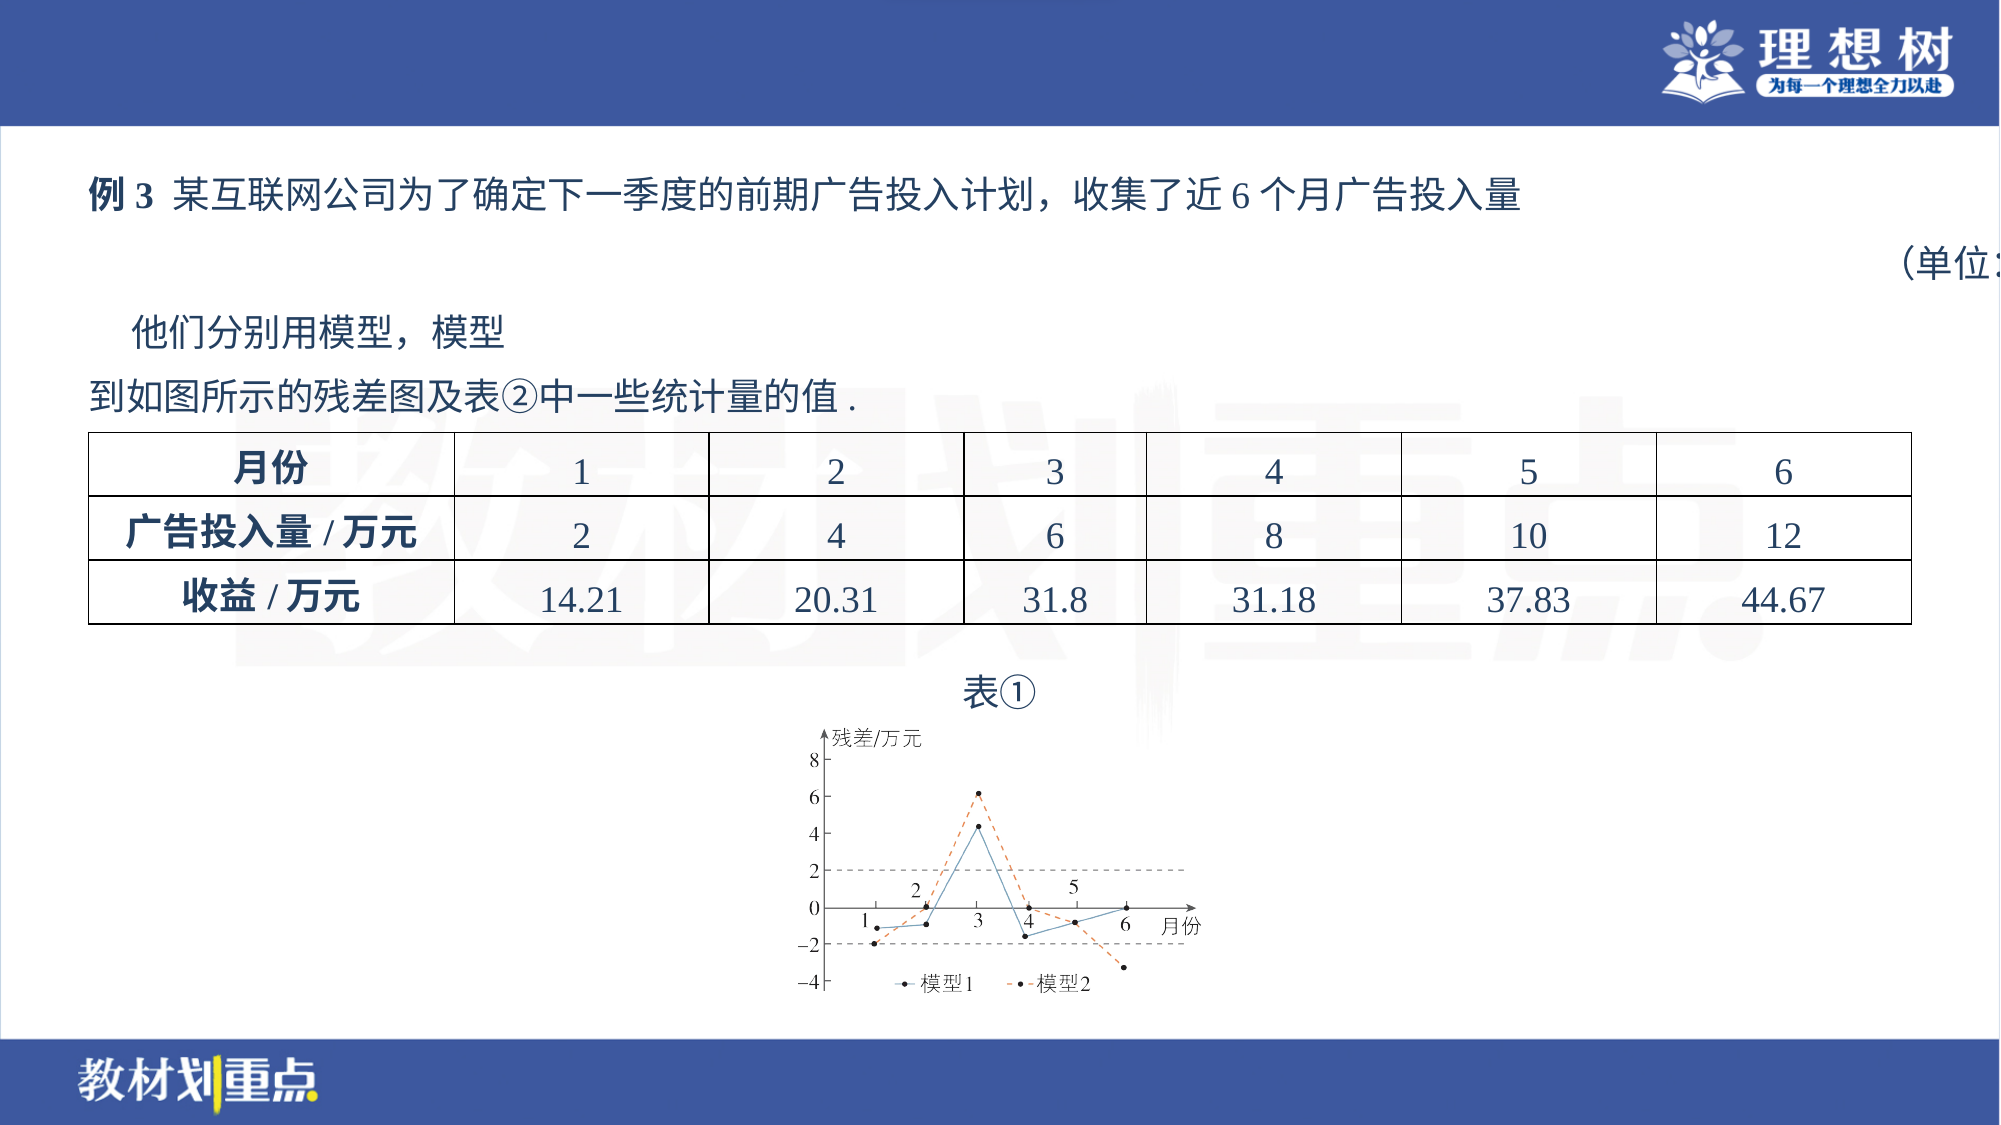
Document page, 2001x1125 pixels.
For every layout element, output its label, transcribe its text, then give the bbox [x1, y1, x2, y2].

table_header 4 [1147, 433, 1401, 495]
picture [0, 0, 2000, 1125]
table_cell 12 [1657, 497, 1911, 559]
table_header 月份 [89, 433, 454, 495]
table_cell 6 [965, 497, 1146, 559]
table_header 5 [1402, 433, 1656, 495]
table_cell 20.31 [710, 561, 963, 623]
table_cell 4 [710, 497, 963, 559]
table_header 2 [710, 433, 963, 495]
table_cell 31.18 [1147, 561, 1401, 623]
table_header 1 [455, 433, 708, 495]
text_box 表① [88, 646, 1911, 707]
table_cell 收益/万元 [89, 561, 454, 623]
table_cell 14.21 [455, 561, 708, 623]
table_cell 广告投入量/万元 [89, 497, 454, 559]
table_cell 10 [1402, 497, 1656, 559]
table_header 6 [1657, 433, 1911, 495]
table_cell 8 [1147, 497, 1401, 559]
table_cell 44.67 [1657, 561, 1911, 623]
table_header 3 [965, 433, 1146, 495]
table_cell 31.8 [965, 561, 1146, 623]
table_cell 37.83 [1402, 561, 1656, 623]
table_cell 2 [455, 497, 708, 559]
